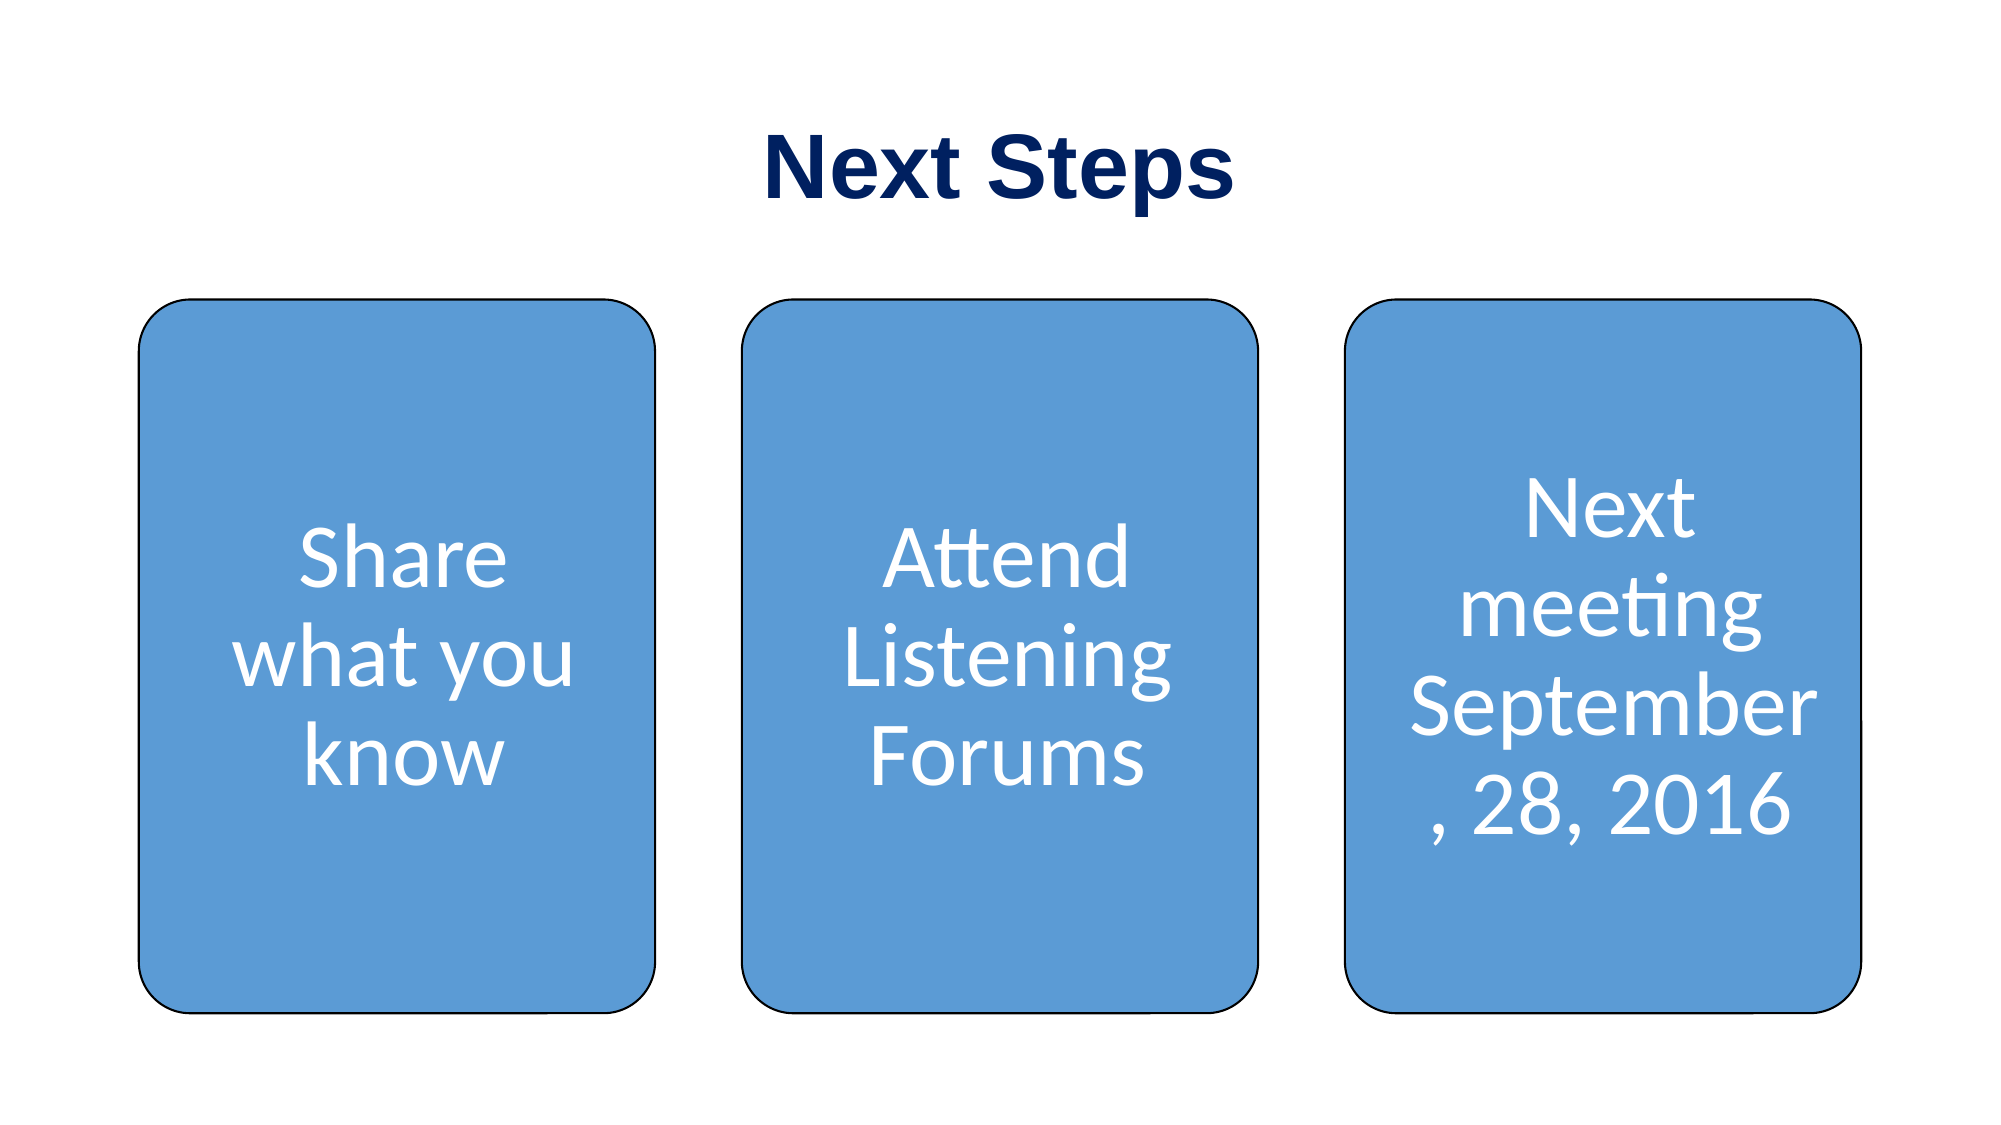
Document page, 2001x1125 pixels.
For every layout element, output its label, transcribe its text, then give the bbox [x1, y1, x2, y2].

title Next Steps [137, 59, 1863, 278]
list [137, 299, 1863, 1014]
